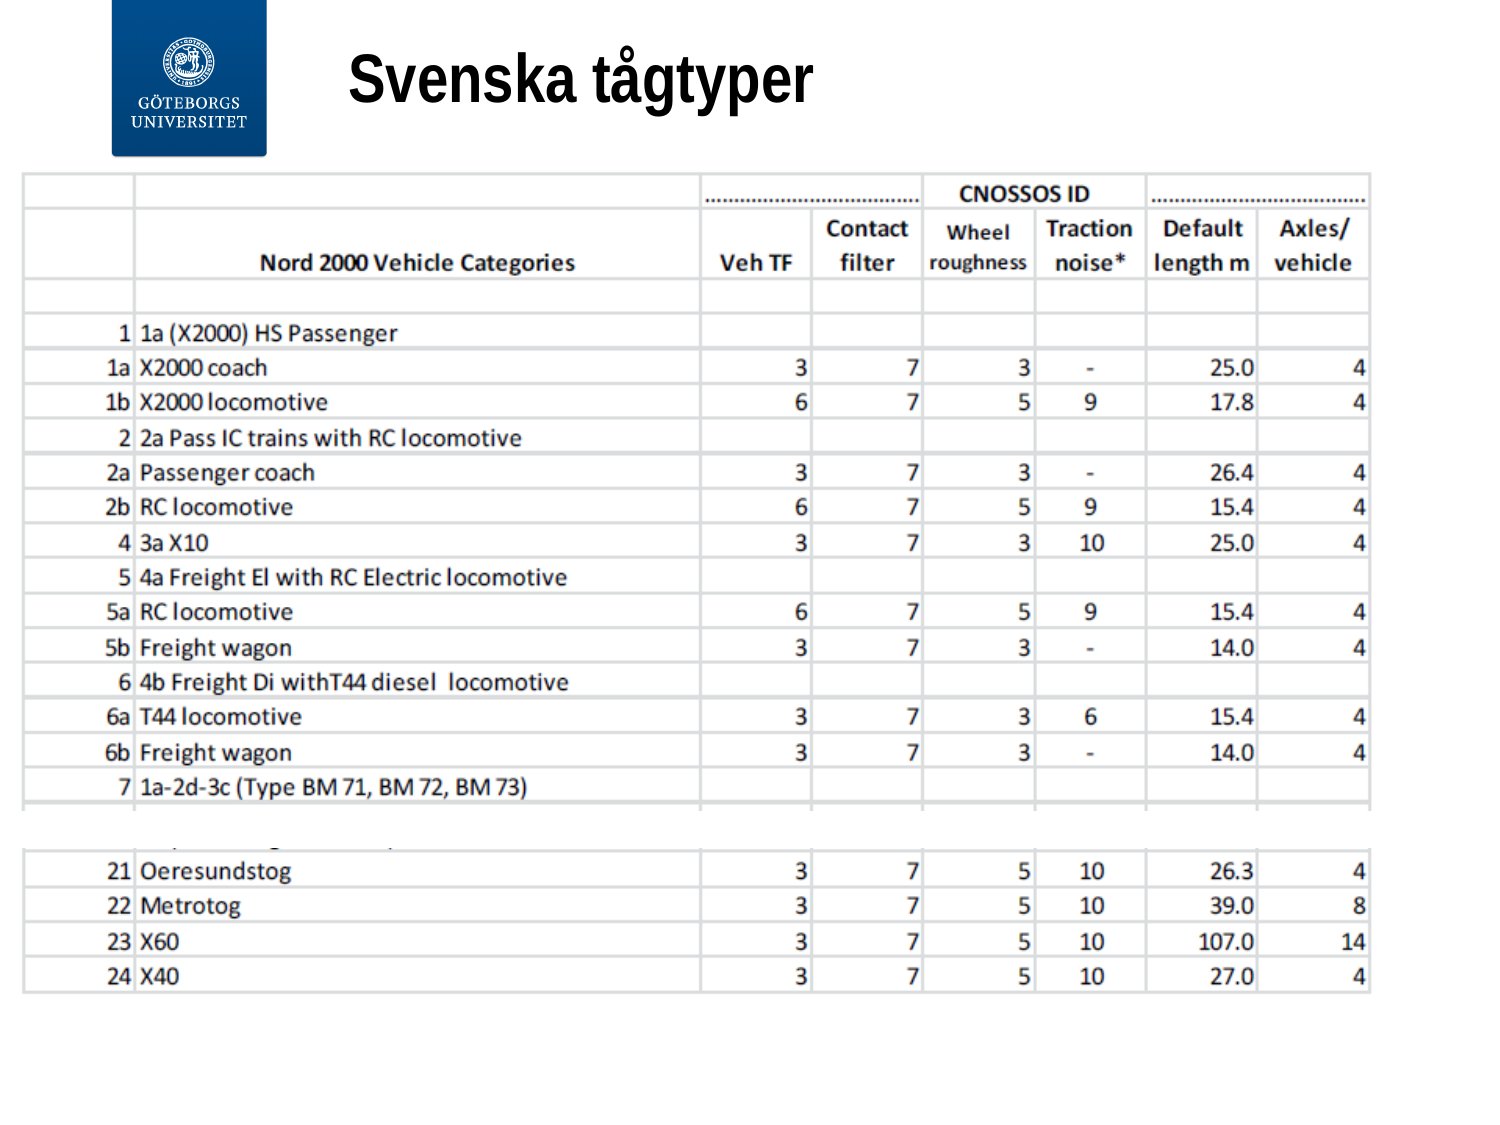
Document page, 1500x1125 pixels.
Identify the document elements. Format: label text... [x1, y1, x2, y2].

picture [10, 848, 1459, 1036]
picture [110, 0, 268, 159]
picture [8, 160, 1492, 812]
title Svenska tågtyper [348, 42, 1500, 173]
